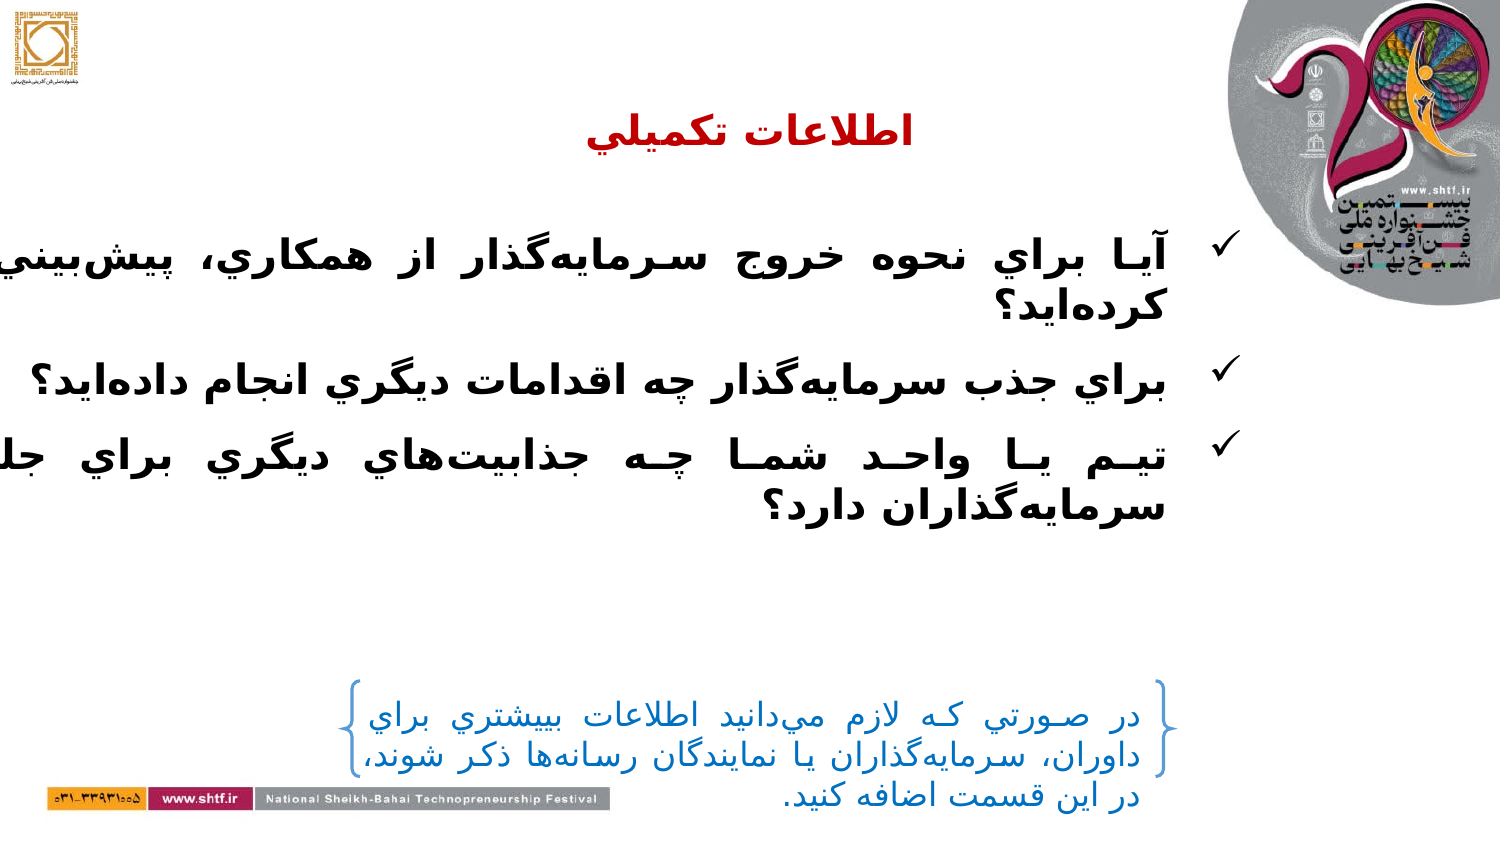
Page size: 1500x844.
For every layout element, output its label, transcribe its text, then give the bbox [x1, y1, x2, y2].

text_box [338, 679, 1178, 779]
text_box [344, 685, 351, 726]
title اطلاعات تکميلي [97, 68, 1403, 196]
picture [0, 0, 1500, 844]
text_box آيا براي نحوه خروج سرمايه‌گذار از همکاري، پيش‌بيني لازم را کرده‌ايد؟ براي جذب سرمايه‌گذار چه اقدامات ديگري انجام داده‌ايد؟ تيم يا واحد شما چه جذابيت‌هاي ديگري براي جلب نظر سرمايه‌گذاران دارد؟ [0, 220, 1258, 585]
text_box در صورتي که لازم مي‌دانيد اطلاعات بييشتري براي داوران، سرمايه‌گذاران يا نمايندگان رسانه‌ها ذکر شوند، در اين قسمت اضافه کنيد. [344, 731, 1156, 821]
